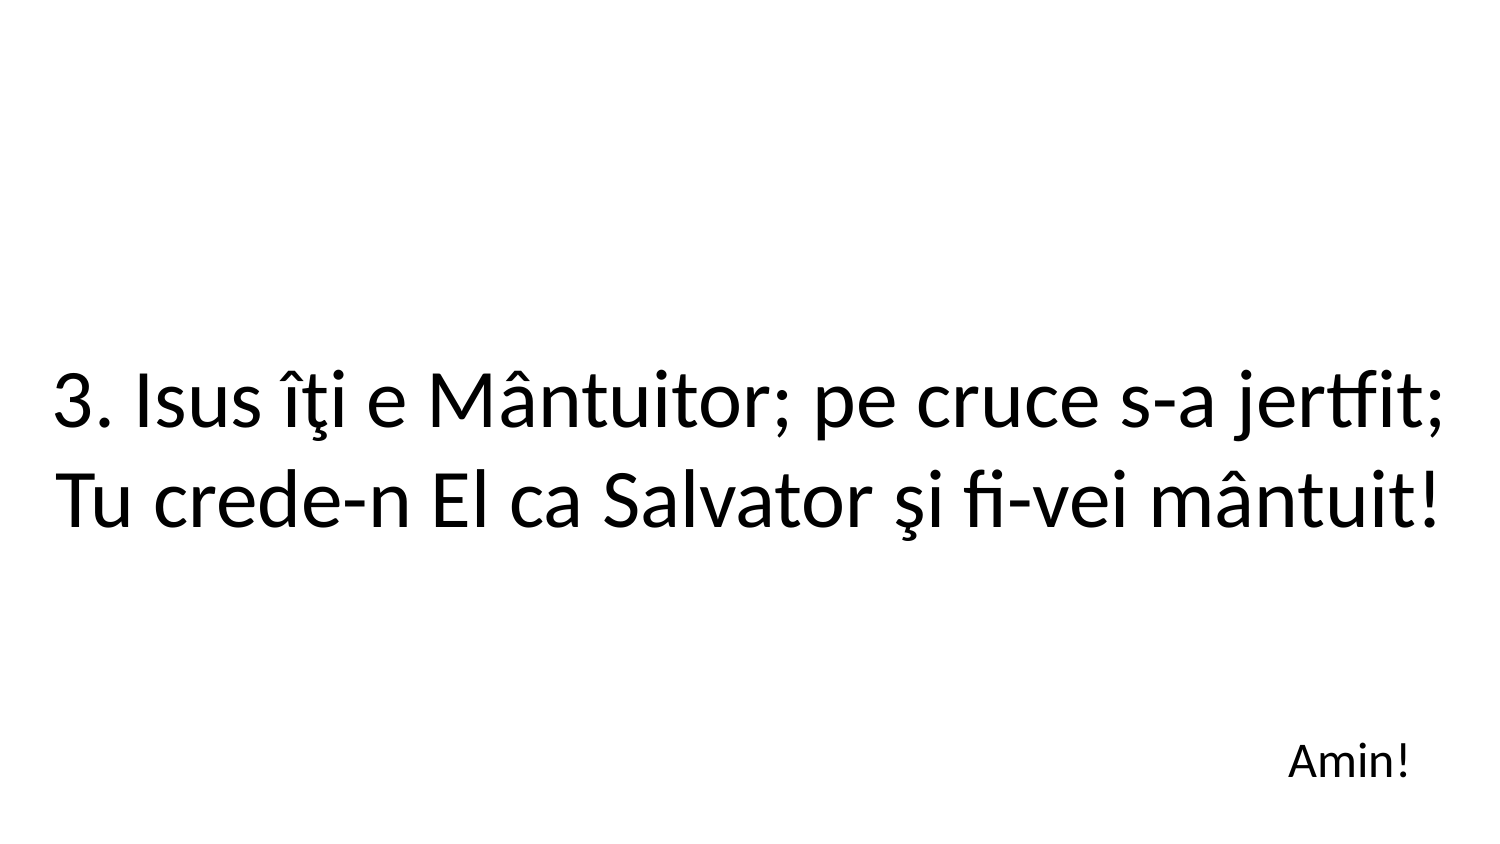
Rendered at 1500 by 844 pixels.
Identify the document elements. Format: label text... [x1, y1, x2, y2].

text_box Amin! [1273, 674, 1427, 795]
text_box 3. Isus îţi e Mântuitor; pe cruce s-a jertfit; Tu crede-n El ca Salvator şi fi-vei mântuit! [37, 292, 1463, 552]
